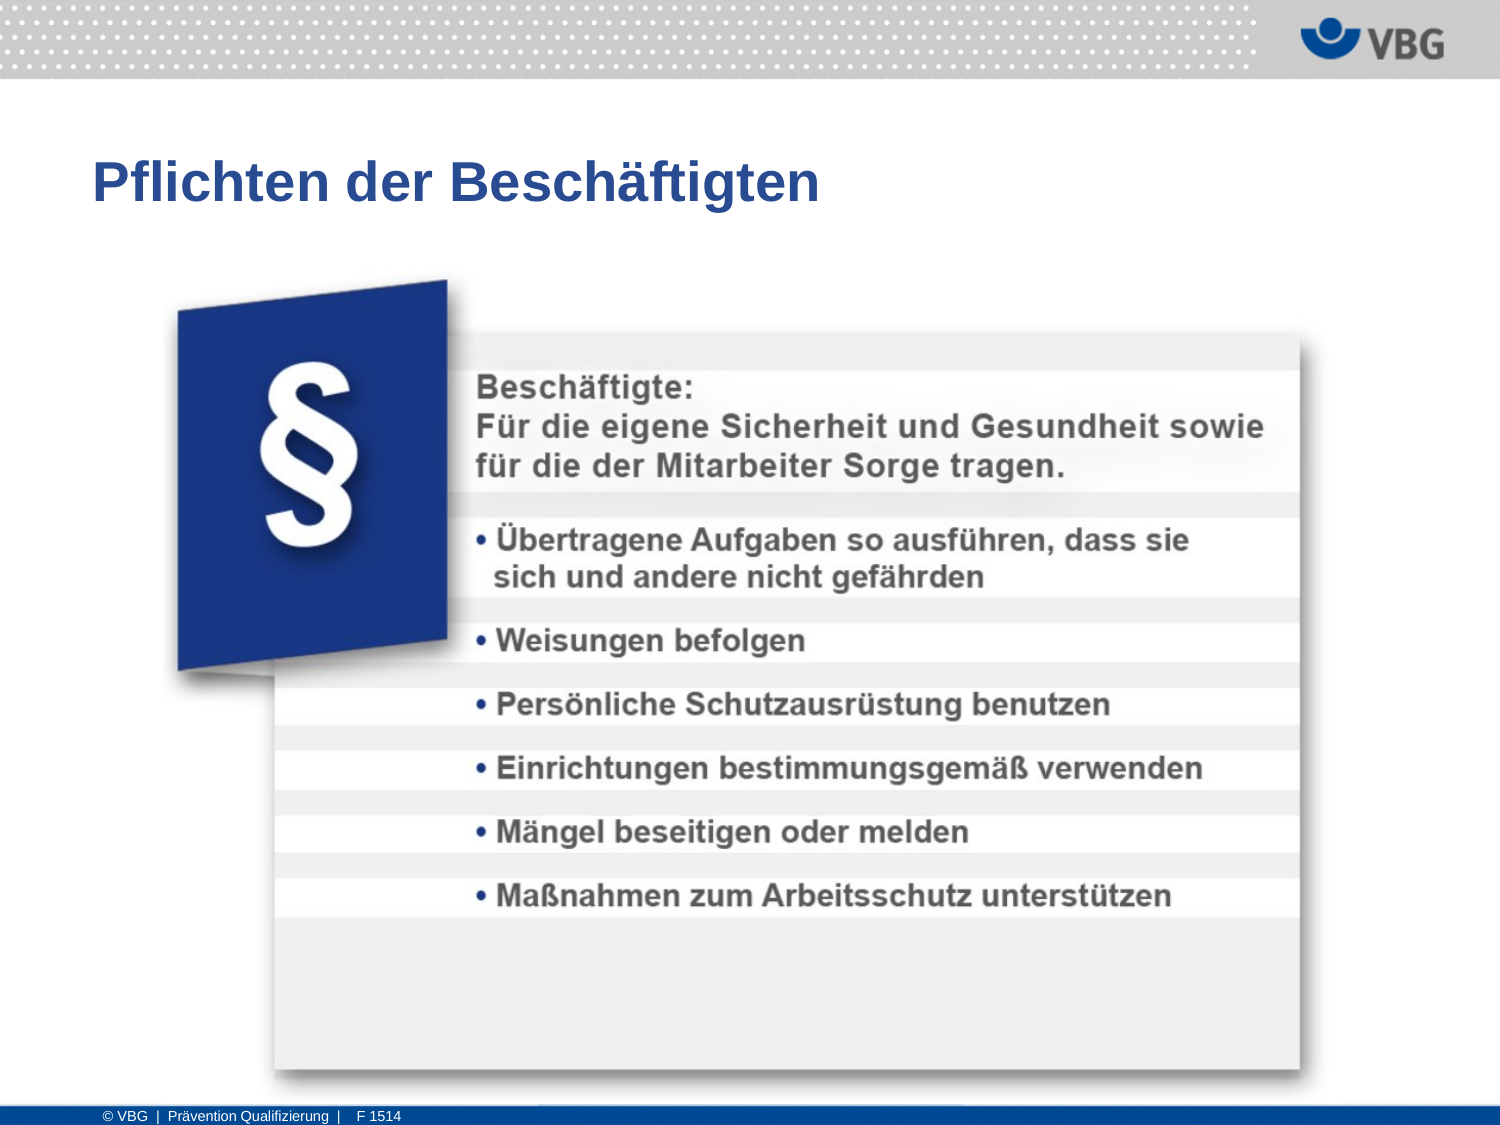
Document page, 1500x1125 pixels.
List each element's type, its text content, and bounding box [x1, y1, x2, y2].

title Pflichten der Beschäftigten [92, 112, 1410, 254]
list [162, 270, 1338, 1104]
picture [0, 0, 1500, 1125]
list F 1514 [356, 1108, 547, 1125]
